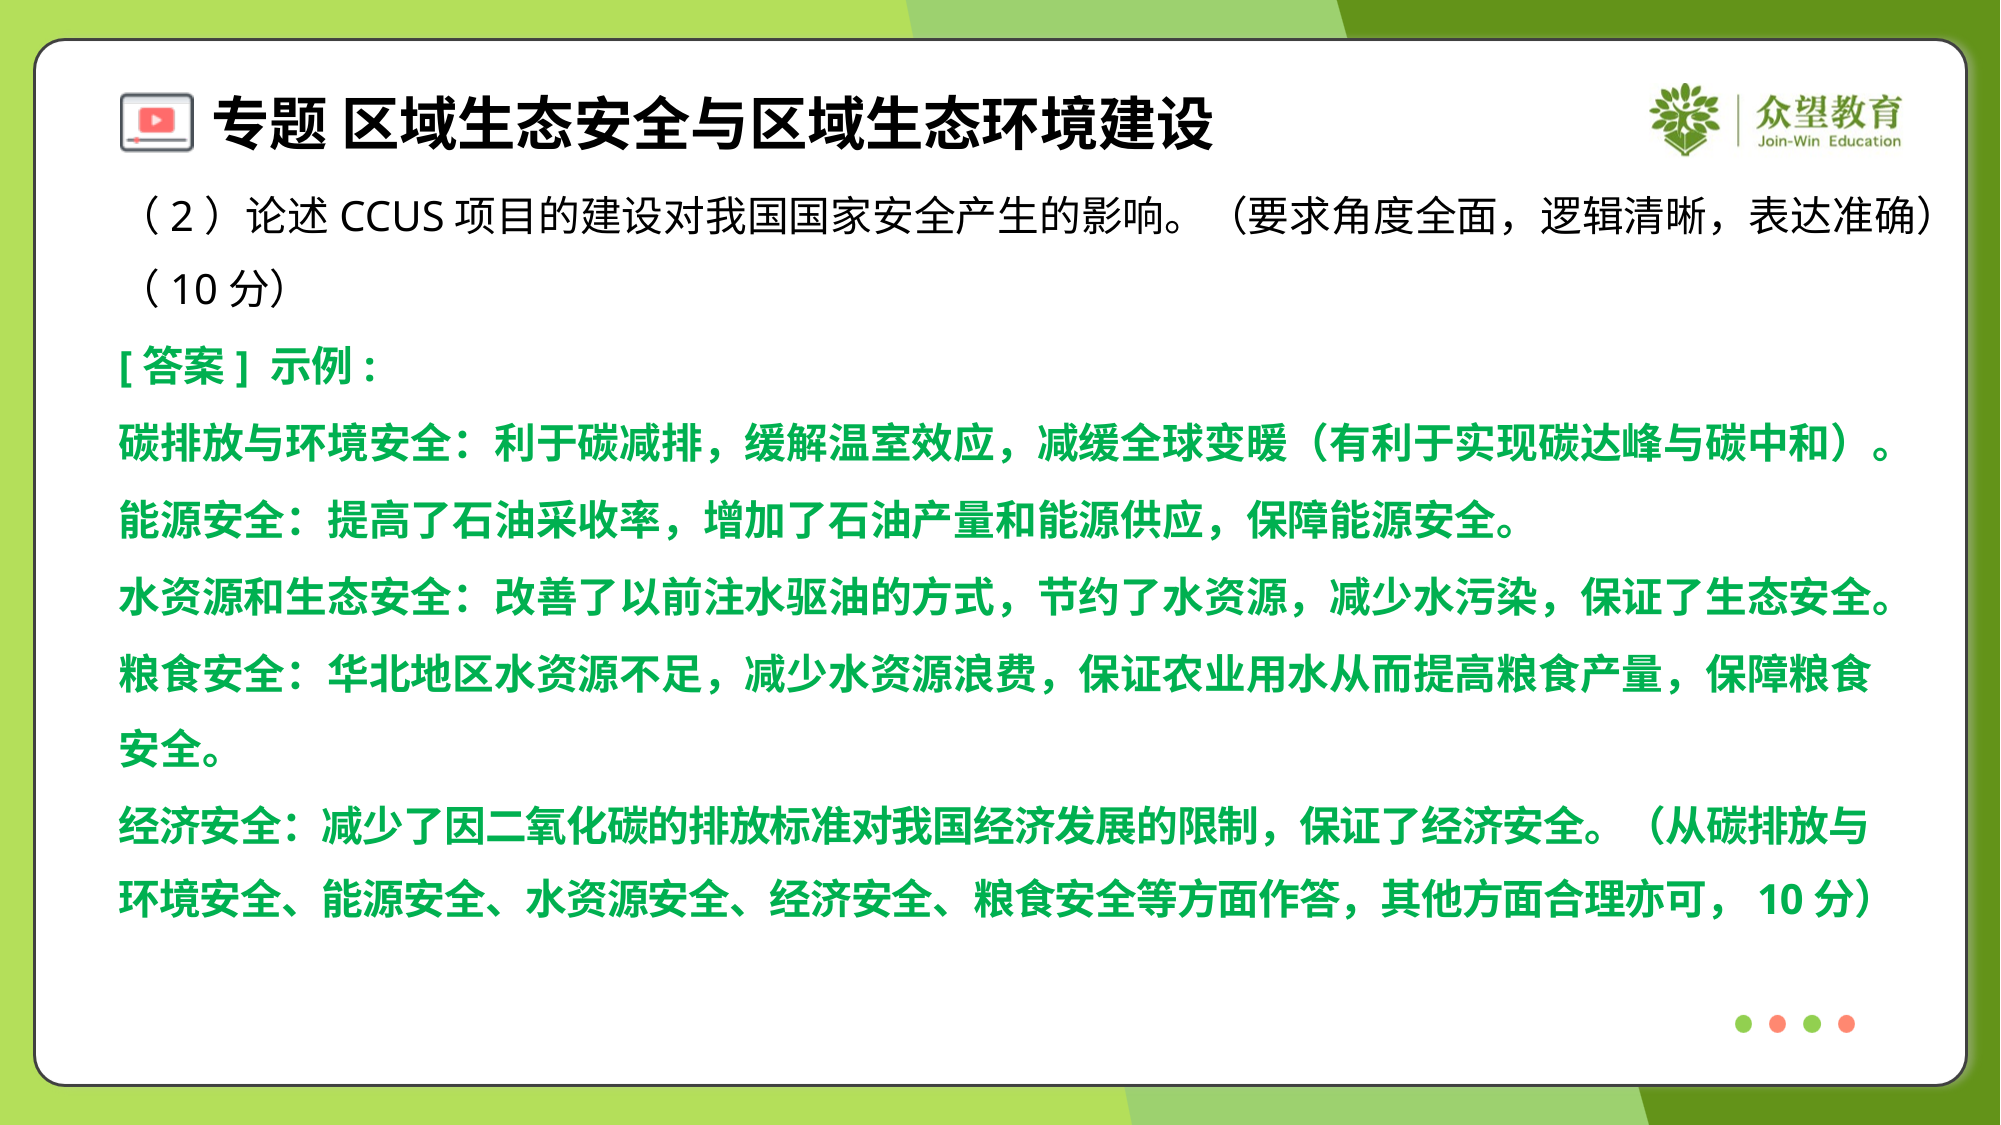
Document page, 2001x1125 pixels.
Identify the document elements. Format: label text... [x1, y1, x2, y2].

picture [0, 0, 2000, 1125]
text_box （2）论述CCUS项目的建设对我国国家安全产生的影响。（要求角度全面，逻辑清晰，表达准确） （10分） [118, 164, 1883, 306]
text_box [答案] 示例: 碳排放与环境安全：利于碳减排，缓解温室效应，减缓全球变暖（有利于实现碳达峰与碳中和）。 能源安全：提高了石油采收率，增加了石油产量和能源供应，保障能源安全。 水资源和生态安全：改善了以前注水驱油的方式，节约了水资源，减少水污染，保证了生态安全。 粮食安全：华北地区水资源不足，减少水资源浪费，保证农业用水从而提高粮食产量，保障粮食 安全。 经济安全：减少了因二氧化碳的排放标准对我国经济发展的限制，保证了经济安全。（从碳排放与 环境安全、能源安全、水资源安全、经济安全、粮食安全等方面作答，其他方面合理亦可，10分） [118, 314, 1883, 916]
